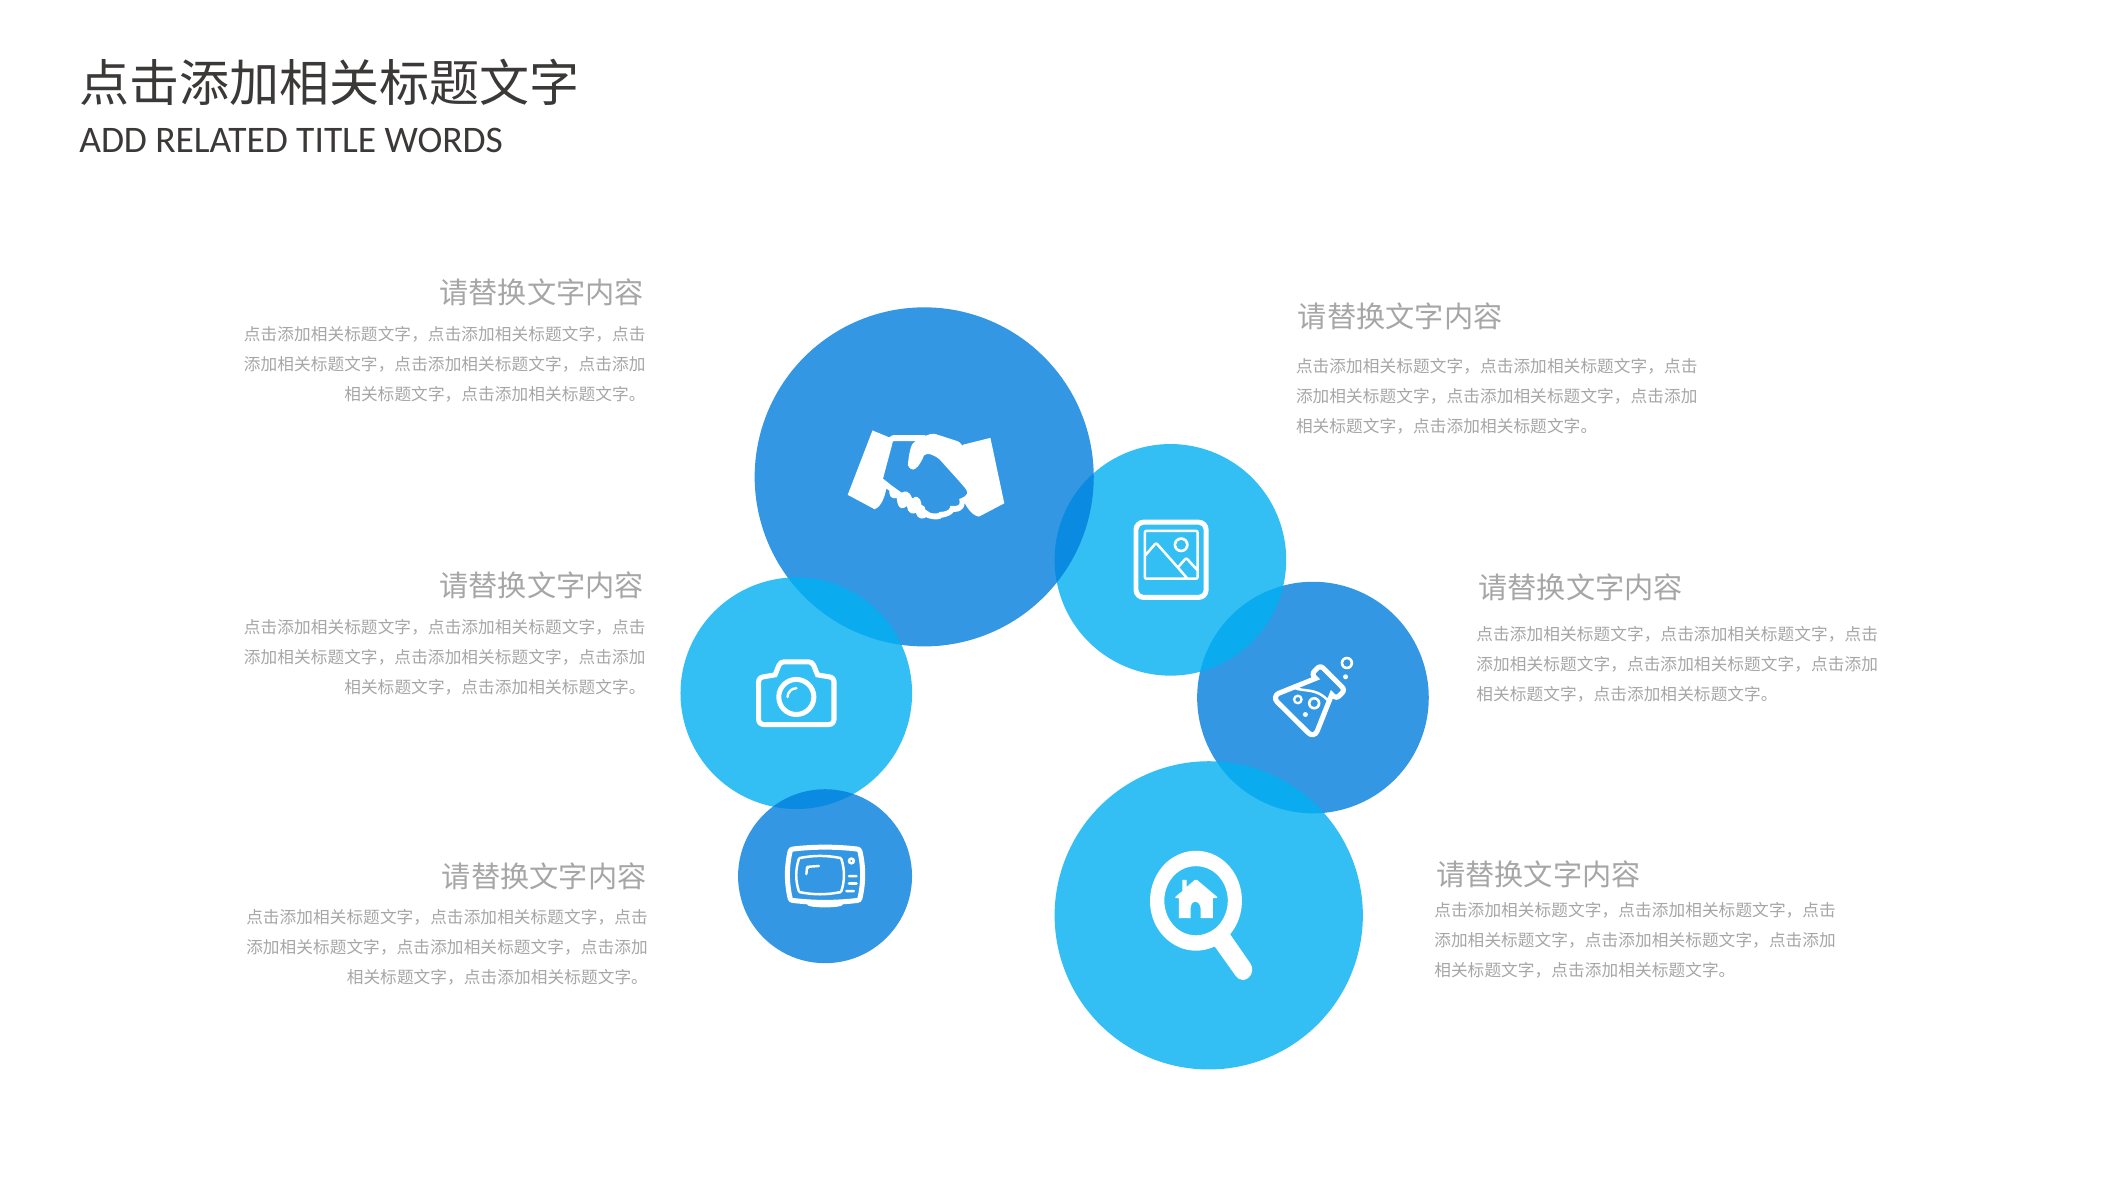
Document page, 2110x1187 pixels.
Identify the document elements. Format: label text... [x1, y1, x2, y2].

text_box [1197, 581, 1429, 814]
text_box 点击添加相关标题文字 [63, 43, 596, 120]
text_box 请替换文字内容 [261, 552, 661, 611]
text_box 请替换文字内容 [1462, 554, 1862, 613]
text_box ADD RELATED TITLE WORDS [63, 107, 520, 169]
text_box 请替换文字内容 [263, 843, 663, 901]
text_box 请替换文字内容 [1420, 841, 1819, 899]
text_box 点击添加相关标题文字，点击添加相关标题文字，点击添加相关标题文字，点击添加相关标题文字，点击添加相关标题文字，点击添加相关标题文字。 [1420, 883, 1856, 988]
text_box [754, 307, 1094, 647]
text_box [1054, 761, 1363, 1070]
text_box 请替换文字内容 [261, 259, 661, 318]
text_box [1054, 444, 1287, 676]
text_box 点击添加相关标题文字，点击添加相关标题文字，点击添加相关标题文字，点击添加相关标题文字，点击添加相关标题文字，点击添加相关标题文字。 [224, 599, 660, 704]
text_box 点击添加相关标题文字，点击添加相关标题文字，点击添加相关标题文字，点击添加相关标题文字，点击添加相关标题文字，点击添加相关标题文字。 [1462, 606, 1898, 711]
text_box 点击添加相关标题文字，点击添加相关标题文字，点击添加相关标题文字，点击添加相关标题文字，点击添加相关标题文字，点击添加相关标题文字。 [1281, 338, 1717, 443]
text_box 点击添加相关标题文字，点击添加相关标题文字，点击添加相关标题文字，点击添加相关标题文字，点击添加相关标题文字，点击添加相关标题文字。 [227, 890, 663, 995]
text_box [738, 789, 913, 964]
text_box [680, 577, 913, 809]
text_box 请替换文字内容 [1282, 283, 1681, 341]
text_box 点击添加相关标题文字，点击添加相关标题文字，点击添加相关标题文字，点击添加相关标题文字，点击添加相关标题文字，点击添加相关标题文字。 [224, 306, 660, 411]
